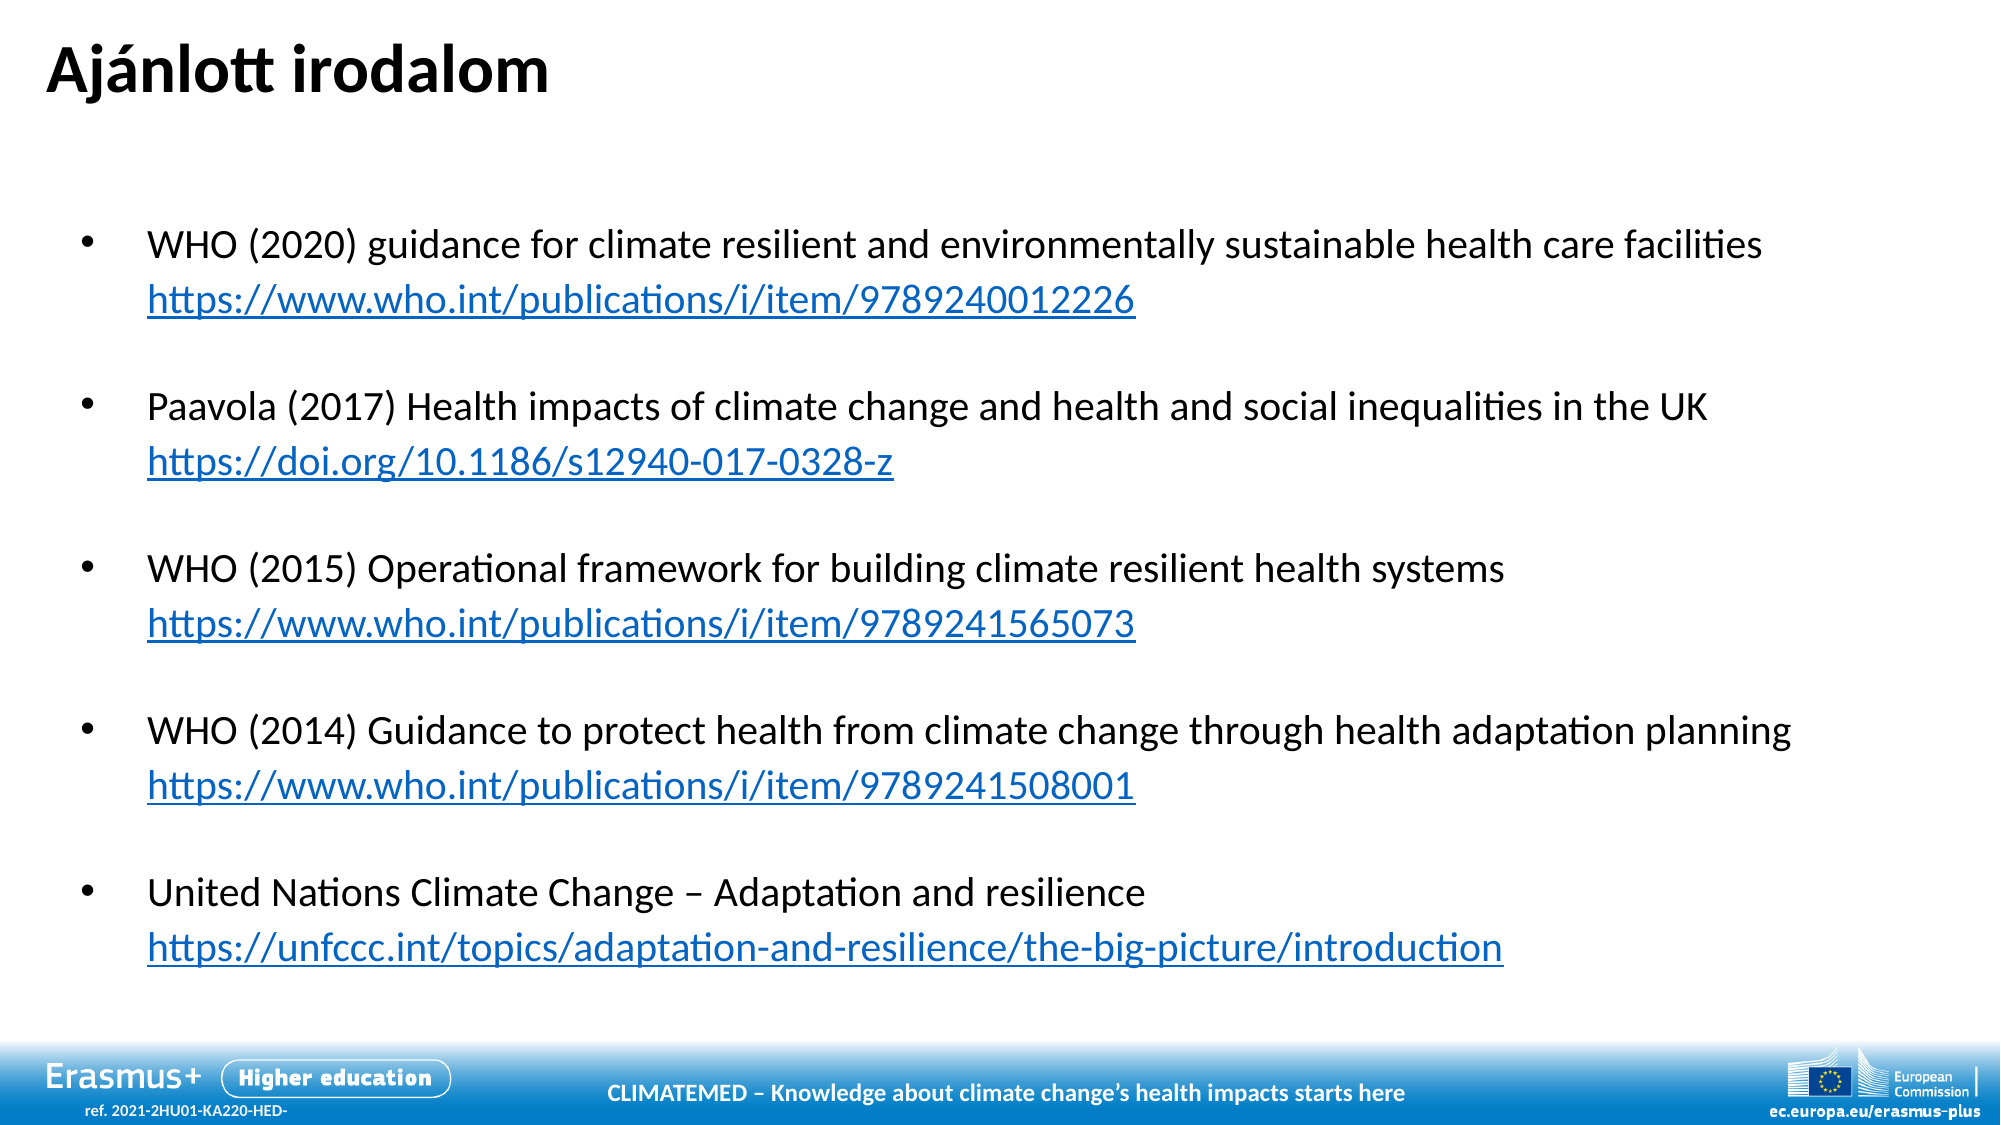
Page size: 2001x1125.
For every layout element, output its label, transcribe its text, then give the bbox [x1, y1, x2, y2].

title Ajánlott irodalom [31, 25, 1984, 116]
picture [0, 899, 2000, 1125]
list WHO (2020) guidance for climate resilient and environmentally sustainable health care facilities https://www.who.int/publications/i/item/9789240012226 Paavola (2017) Health impacts of climate change and health and social inequalities in the UK https://doi.org/10.1186/s12940-017-0328-z WHO (2015) Operational framework for building climate resilient health systems https://www.who.int/publications/i/item/9789241565073 WHO (2014) Guidance to protect health from climate change through health adaptation planning https://www.who.int/publications/i/item/9789241508001 United Nations Climate Change – Adaptation and resilience https://unfccc.int/topics/adaptation-and-resilience/the-big-picture/introduction [56, 203, 1952, 1035]
